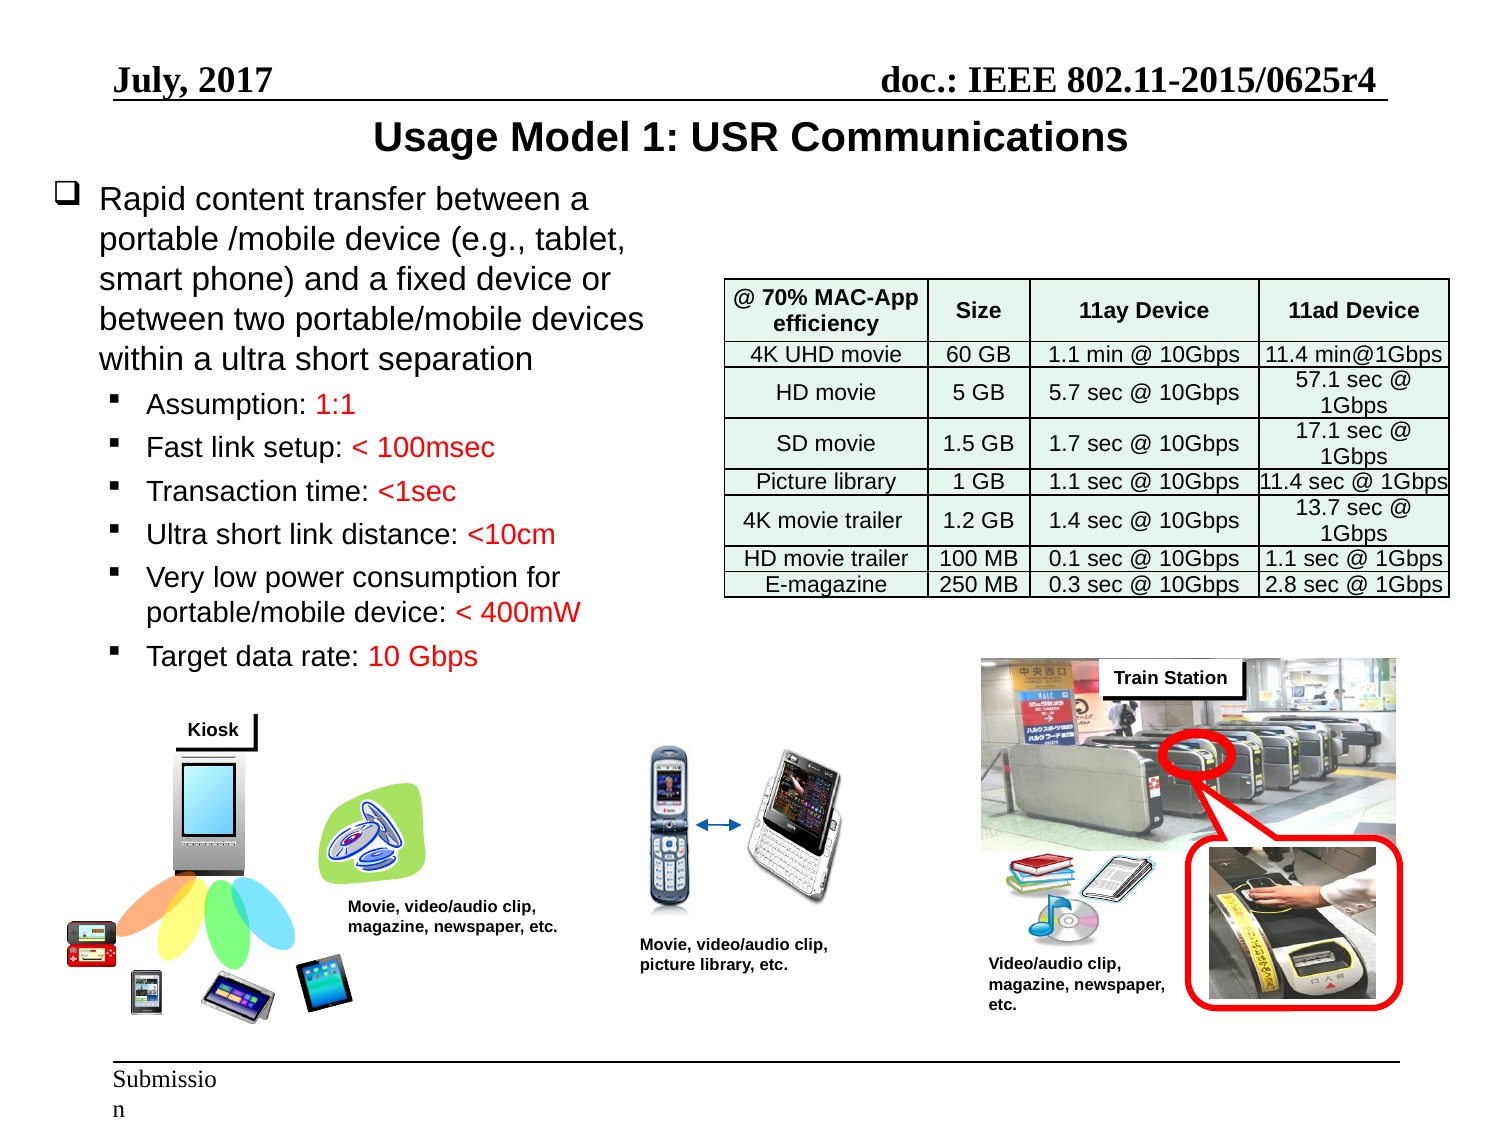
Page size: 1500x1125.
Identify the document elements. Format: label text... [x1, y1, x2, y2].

table_cell HD movie [725, 368, 927, 417]
table_cell 1.4 sec @ 10Gbps [1031, 496, 1258, 545]
table_cell 250 MB [929, 572, 1029, 596]
table_cell 11.4 min@1Gbps [1260, 342, 1448, 366]
table_cell HD movie trailer [725, 547, 927, 571]
table_cell 11.4 sec @ 1Gbps [1260, 470, 1448, 494]
list Rapid content transfer between a portable /mobile device (e.g., tablet, smart phone) and a fixed device or between two portable/mobile devices within a ultra short separation Assumption: 1:1 Fast link setup: < 100msec Transaction time: <1sec Ultra short link distance: <10cm Very low power consumption for portable/mobile device: < 400mW Target data rate: 10 Gbps [37, 162, 719, 667]
table_header @ 70% MAC-App efficiency [725, 280, 927, 341]
table_cell 4K movie trailer [725, 496, 927, 545]
table_cell E-magazine [725, 572, 927, 596]
table_cell 4K UHD movie [725, 342, 927, 366]
table_cell 1.1 sec @ 10Gbps [1031, 470, 1258, 494]
table_cell 100 MB [929, 547, 1029, 571]
table_cell Picture library [725, 470, 927, 494]
text_box Movie, video/audio clip, picture library, etc. [624, 926, 856, 981]
table_cell 13.7 sec @ 1Gbps [1260, 496, 1448, 545]
table_cell 1.2 GB [929, 496, 1029, 545]
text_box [66, 709, 576, 1024]
table_cell 0.1 sec @ 10Gbps [1031, 547, 1258, 571]
table_header 11ad Device [1260, 280, 1448, 341]
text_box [973, 658, 1401, 1009]
table_cell 60 GB [929, 342, 1029, 366]
table_cell 57.1 sec @ 1Gbps [1260, 368, 1448, 417]
table_cell 1.7 sec @ 10Gbps [1031, 419, 1258, 468]
table_header Size [929, 280, 1029, 341]
table_cell 1.1 sec @ 1Gbps [1260, 547, 1448, 571]
table_cell 0.3 sec @ 10Gbps [1031, 572, 1258, 596]
table_cell 1 GB [929, 470, 1029, 494]
table_cell 17.1 sec @ 1Gbps [1260, 419, 1448, 468]
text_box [631, 743, 844, 931]
table_cell 5 GB [929, 368, 1029, 417]
table_cell 1.1 min @ 10Gbps [1031, 342, 1258, 366]
table_cell 1.5 GB [929, 419, 1029, 468]
title Usage Model 1: USR Communications [1, 66, 1500, 204]
table_header 11ay Device [1031, 280, 1258, 341]
table_cell SD movie [725, 419, 927, 468]
table_cell 5.7 sec @ 10Gbps [1031, 368, 1258, 417]
table_cell 2.8 sec @ 1Gbps [1260, 572, 1448, 596]
